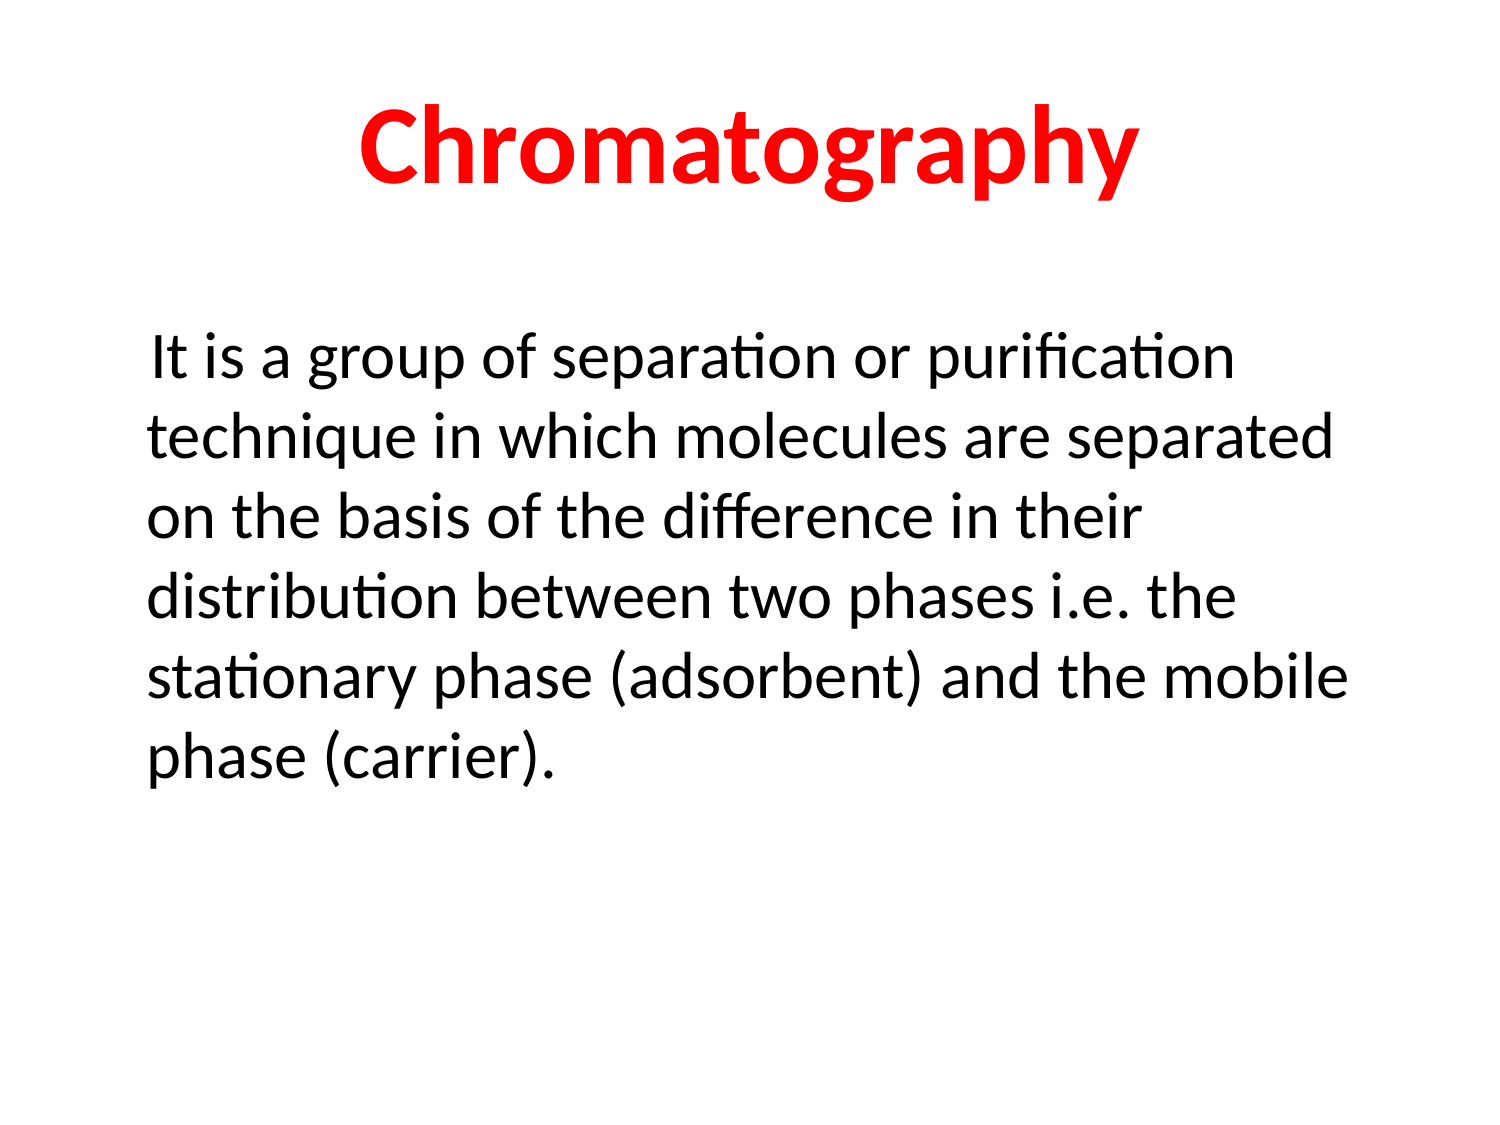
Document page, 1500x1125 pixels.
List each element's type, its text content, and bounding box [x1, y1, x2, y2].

list It is a group of separation or purification technique in which molecules are separated on the basis of the difference in their distribution between two phases i.e. the stationary phase (adsorbent) and the mobile phase (carrier). [75, 304, 1425, 1005]
title Chromatography [75, 45, 1425, 233]
